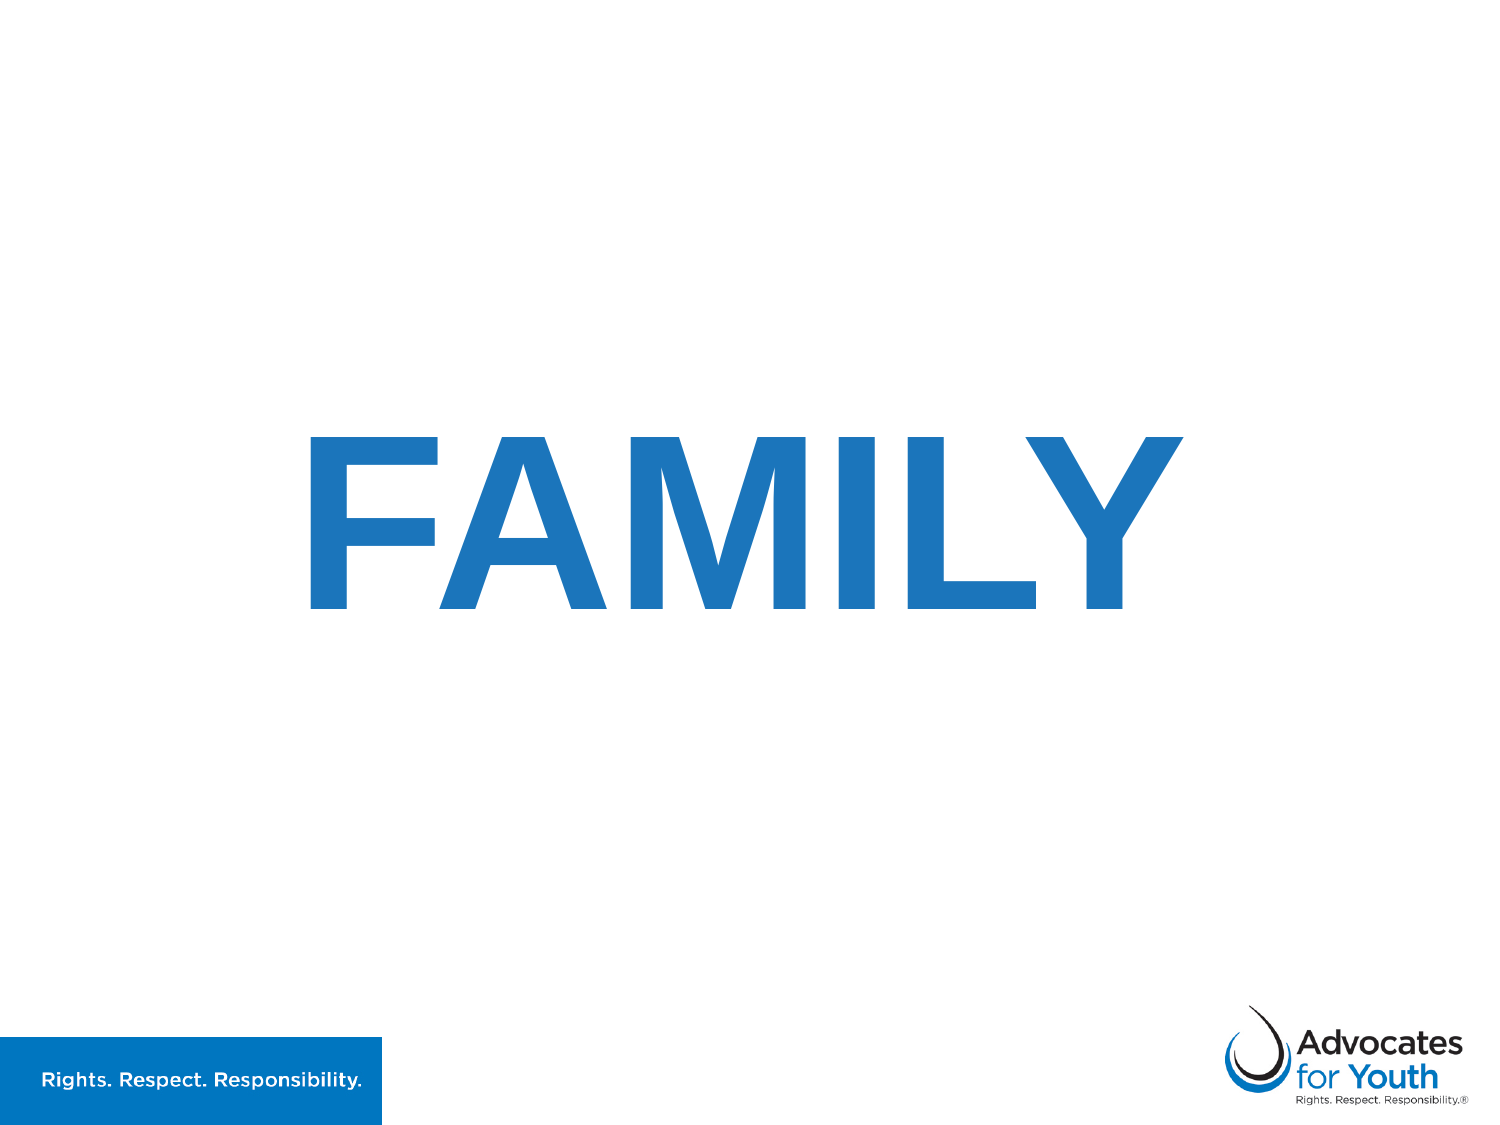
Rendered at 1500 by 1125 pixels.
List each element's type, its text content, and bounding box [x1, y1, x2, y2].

picture [0, 1037, 382, 1125]
list FAMILY [256, 352, 1227, 923]
picture [1200, 990, 1500, 1125]
